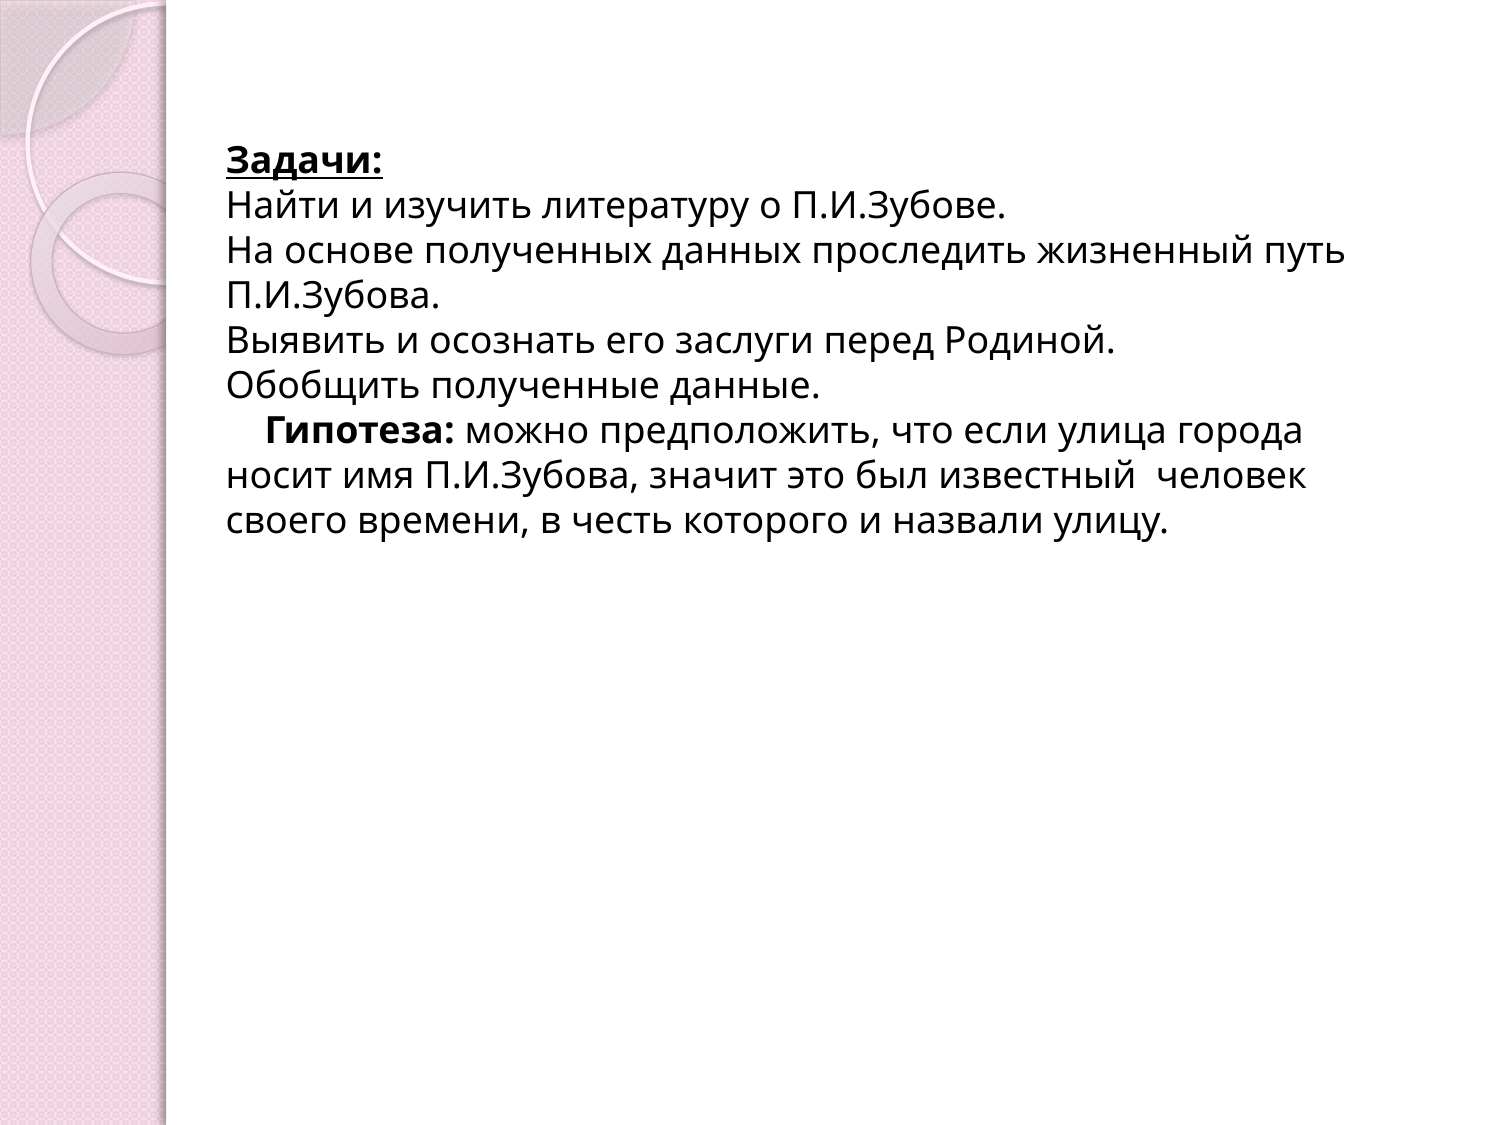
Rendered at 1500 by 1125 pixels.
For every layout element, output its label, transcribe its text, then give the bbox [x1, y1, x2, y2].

text_box Задачи: Найти и изучить литературу о П.И.Зубове. На основе полученных данных проследить жизненный путь П.И.Зубова. Выявить и осознать его заслуги перед Родиной. Обобщить полученные данные. Гипотеза: можно предположить, что если улица города носит имя П.И.Зубова, значит это был известный человек своего времени, в честь которого и назвали улицу. [210, 128, 1395, 594]
